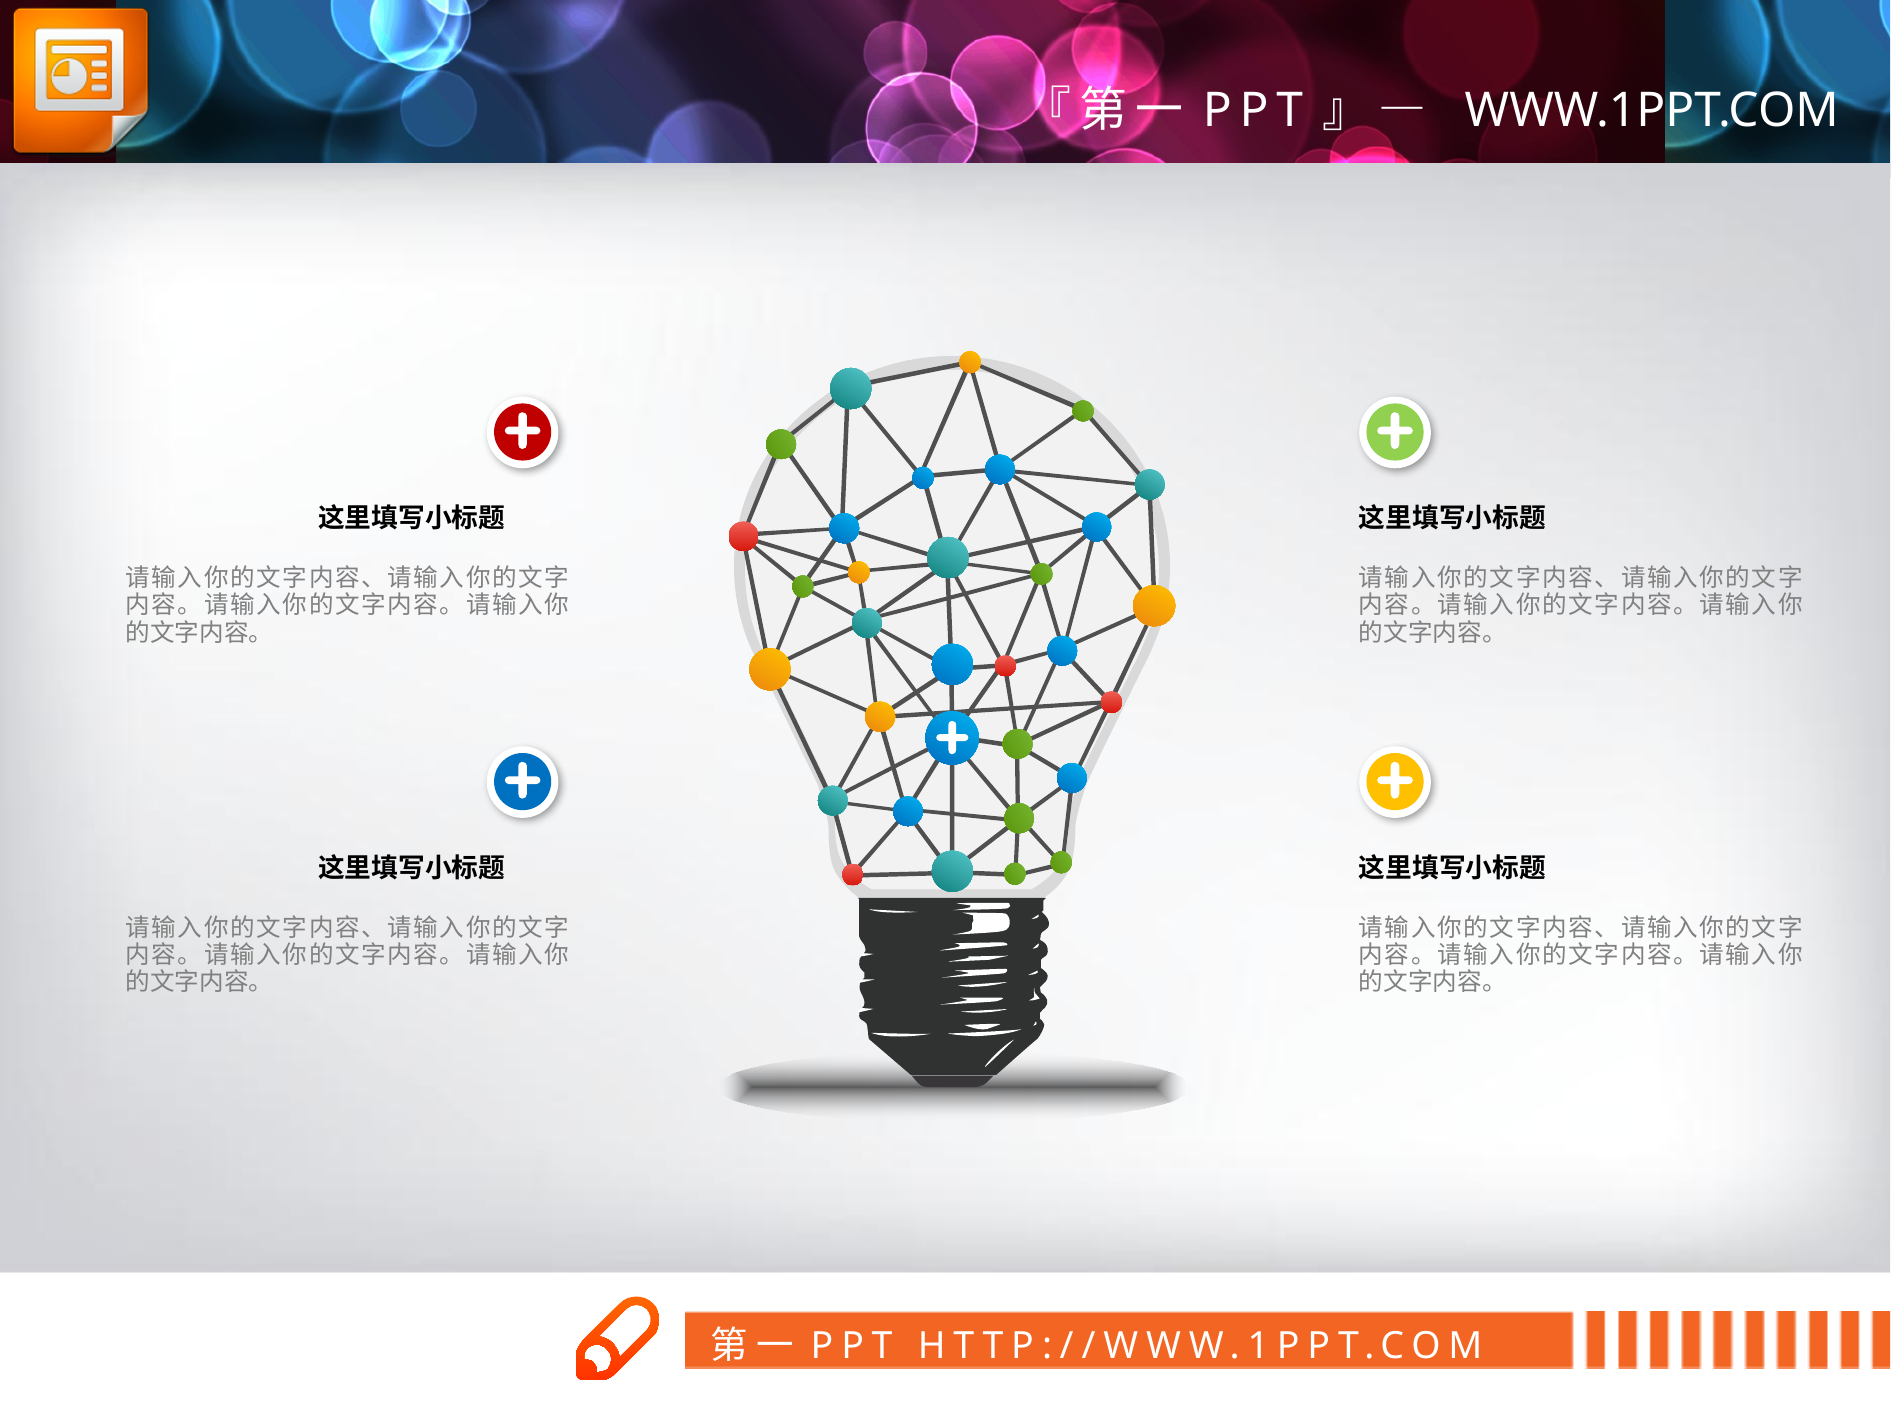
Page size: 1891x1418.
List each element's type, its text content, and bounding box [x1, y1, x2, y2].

text_box 这里填写小标题 [298, 489, 590, 543]
text_box 这里填写小标题 [1339, 489, 1631, 543]
text_box [716, 1073, 1191, 1123]
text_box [1358, 745, 1432, 819]
picture [685, 1311, 1891, 1369]
picture [0, 0, 1891, 1275]
text_box 请输入你的文字内容、请输入你的文字内容。请输入你的文字内容。请输入你的文字内容。 [1339, 903, 1824, 1006]
text_box 请输入你的文字内容、请输入你的文字内容。请输入你的文字内容。请输入你的文字内容。 [105, 553, 590, 656]
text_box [733, 900, 1171, 1088]
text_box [486, 745, 559, 819]
text_box 请输入你的文字内容、请输入你的文字内容。请输入你的文字内容。请输入你的文字内容。 [105, 903, 590, 1006]
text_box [486, 396, 559, 469]
text_box 请输入你的文字内容、请输入你的文字内容。请输入你的文字内容。请输入你的文字内容。 [1339, 553, 1824, 656]
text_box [728, 350, 1176, 893]
text_box 这里填写小标题 [1339, 839, 1631, 893]
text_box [1358, 396, 1432, 469]
text_box 这里填写小标题 [298, 839, 590, 893]
